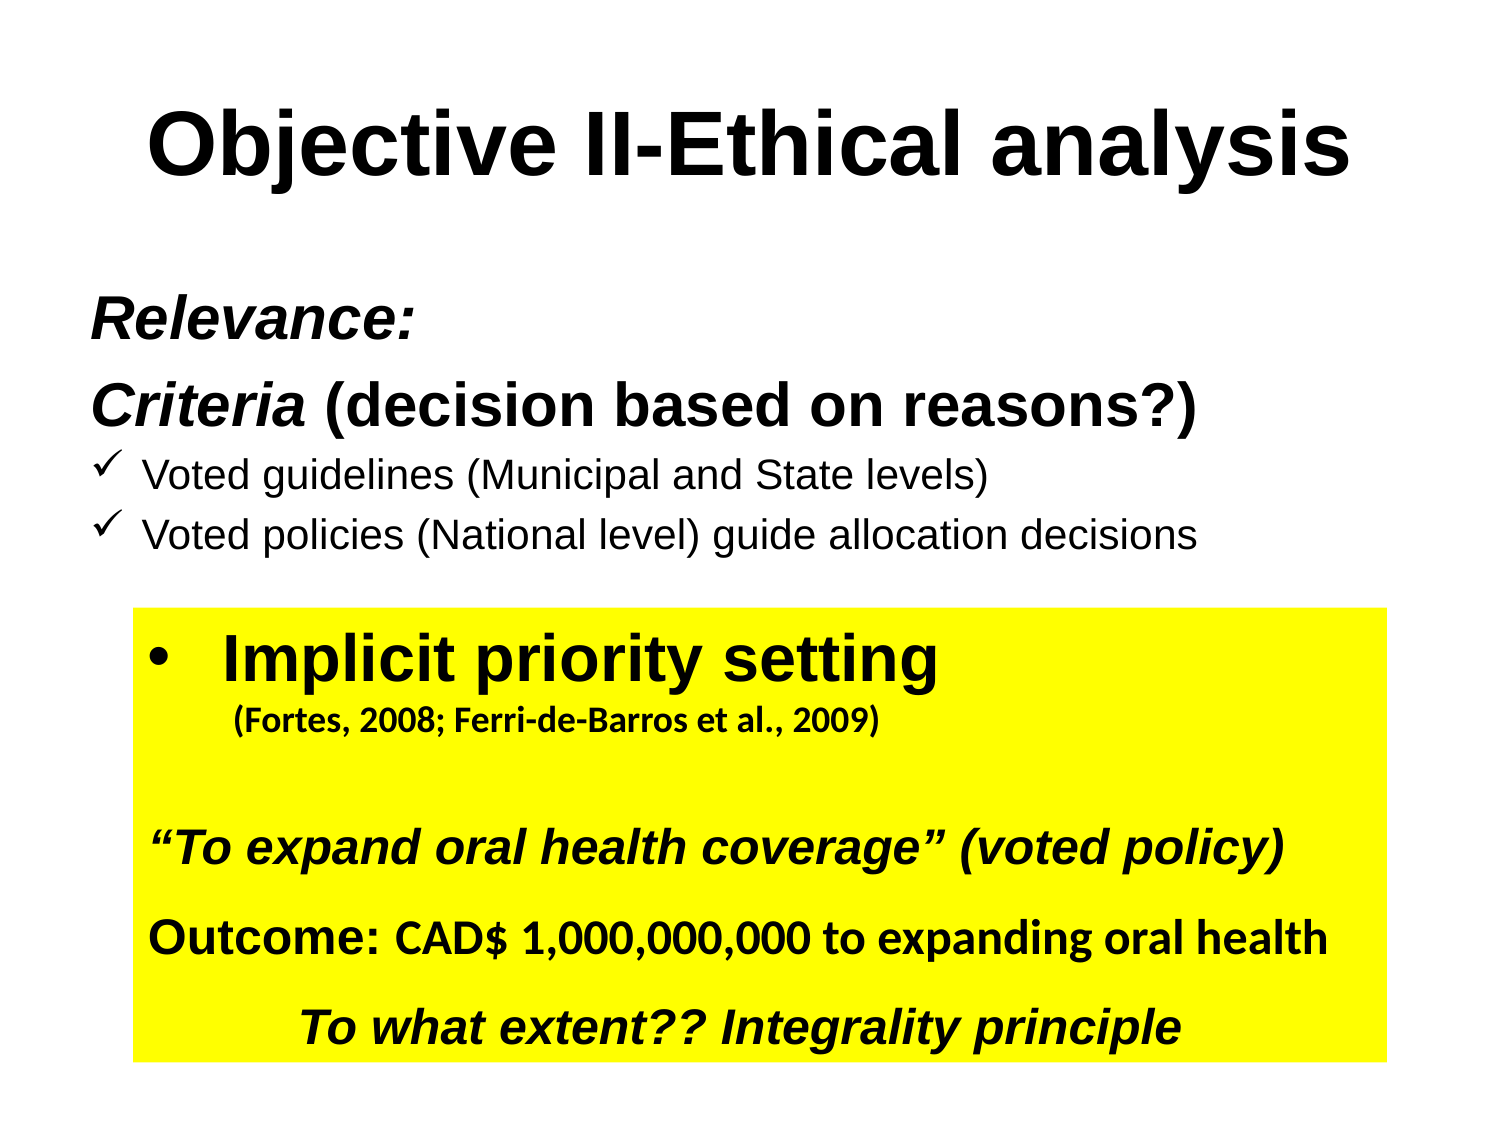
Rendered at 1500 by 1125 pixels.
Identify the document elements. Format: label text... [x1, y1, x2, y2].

list Relevance: Criteria (decision based on reasons?) Voted guidelines (Municipal and State levels) Voted policies (National level) guide allocation decisions [75, 232, 1425, 569]
title Objective II-Ethical analysis [75, 45, 1425, 232]
text_box Implicit priority setting (Fortes, 2008; Ferri-de-Barros et al., 2009) “To expand oral health coverage” (voted policy) Outcome: CAD$ 1,000,000,000 to expanding oral health To what extent?? Integrality principle [133, 607, 1387, 1063]
